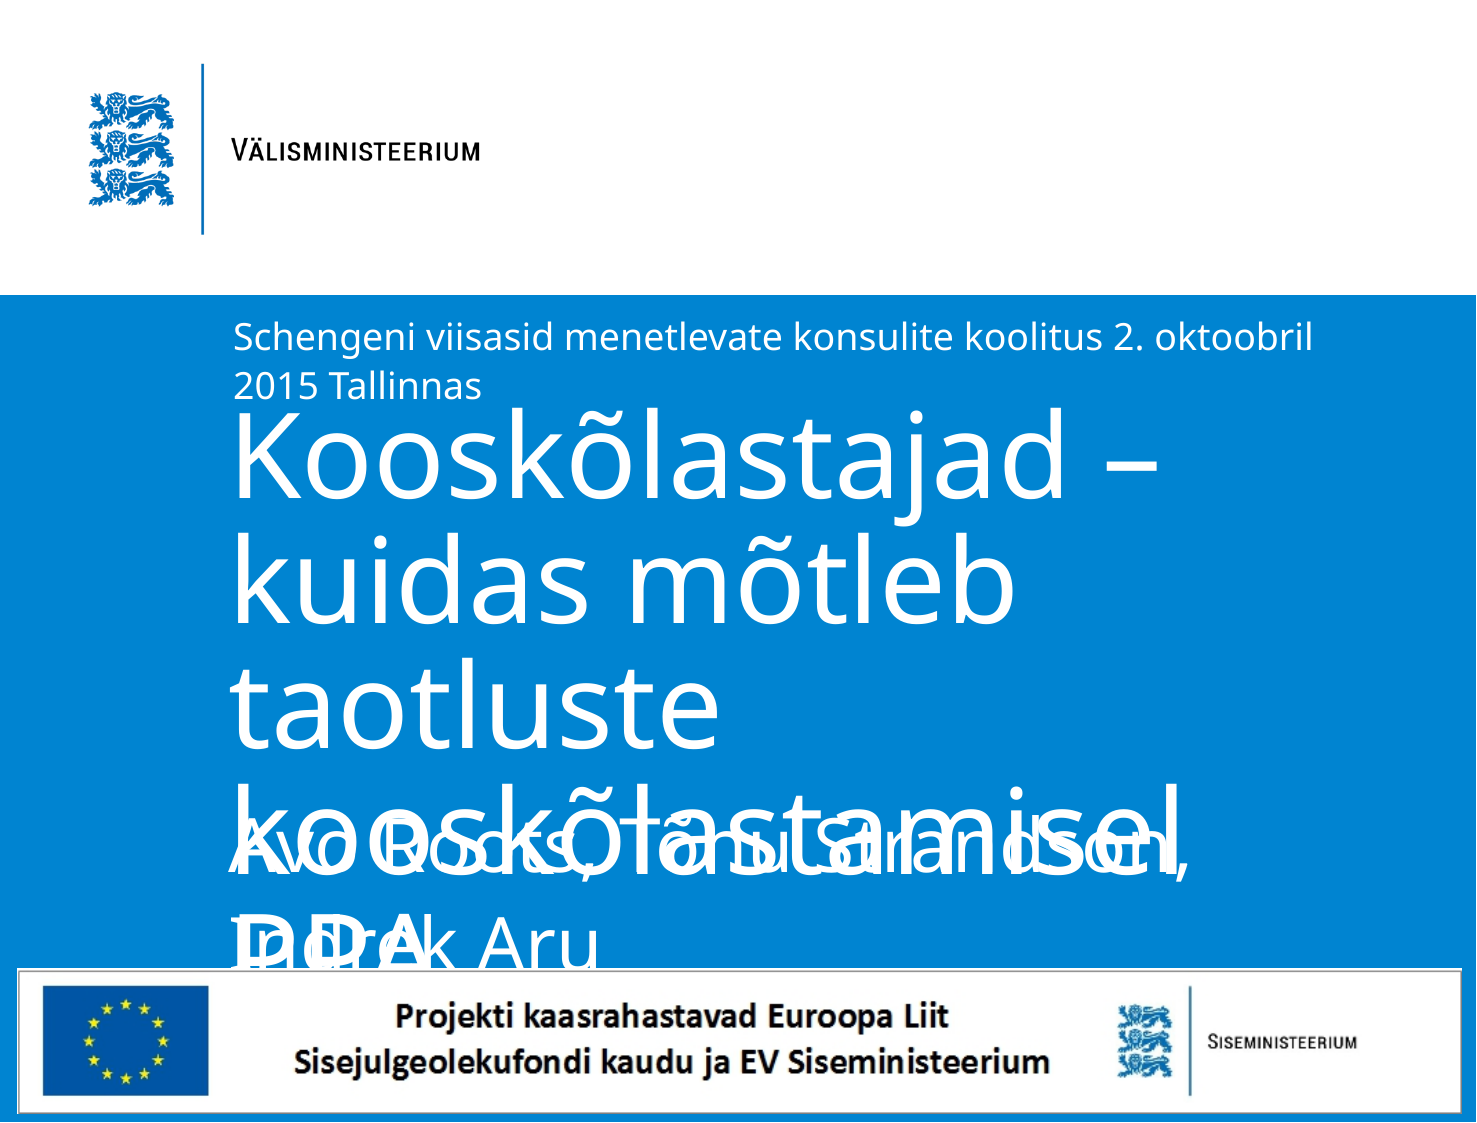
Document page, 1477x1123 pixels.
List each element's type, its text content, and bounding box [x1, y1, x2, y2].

picture [60, 35, 629, 263]
picture [17, 968, 1462, 1114]
text_box Schengeni viisasid menetlevate konsulite koolitus 2. oktoobril 2015 Tallinnas [218, 301, 1374, 415]
text_box Avo Roots, Tõnu Strandson, Indrek Aru [228, 788, 1410, 903]
title Kooskõlastajad – kuidas mõtleb taotluste kooskõlastamisel PPA [228, 383, 1410, 550]
table_header [0, 0, 1477, 295]
